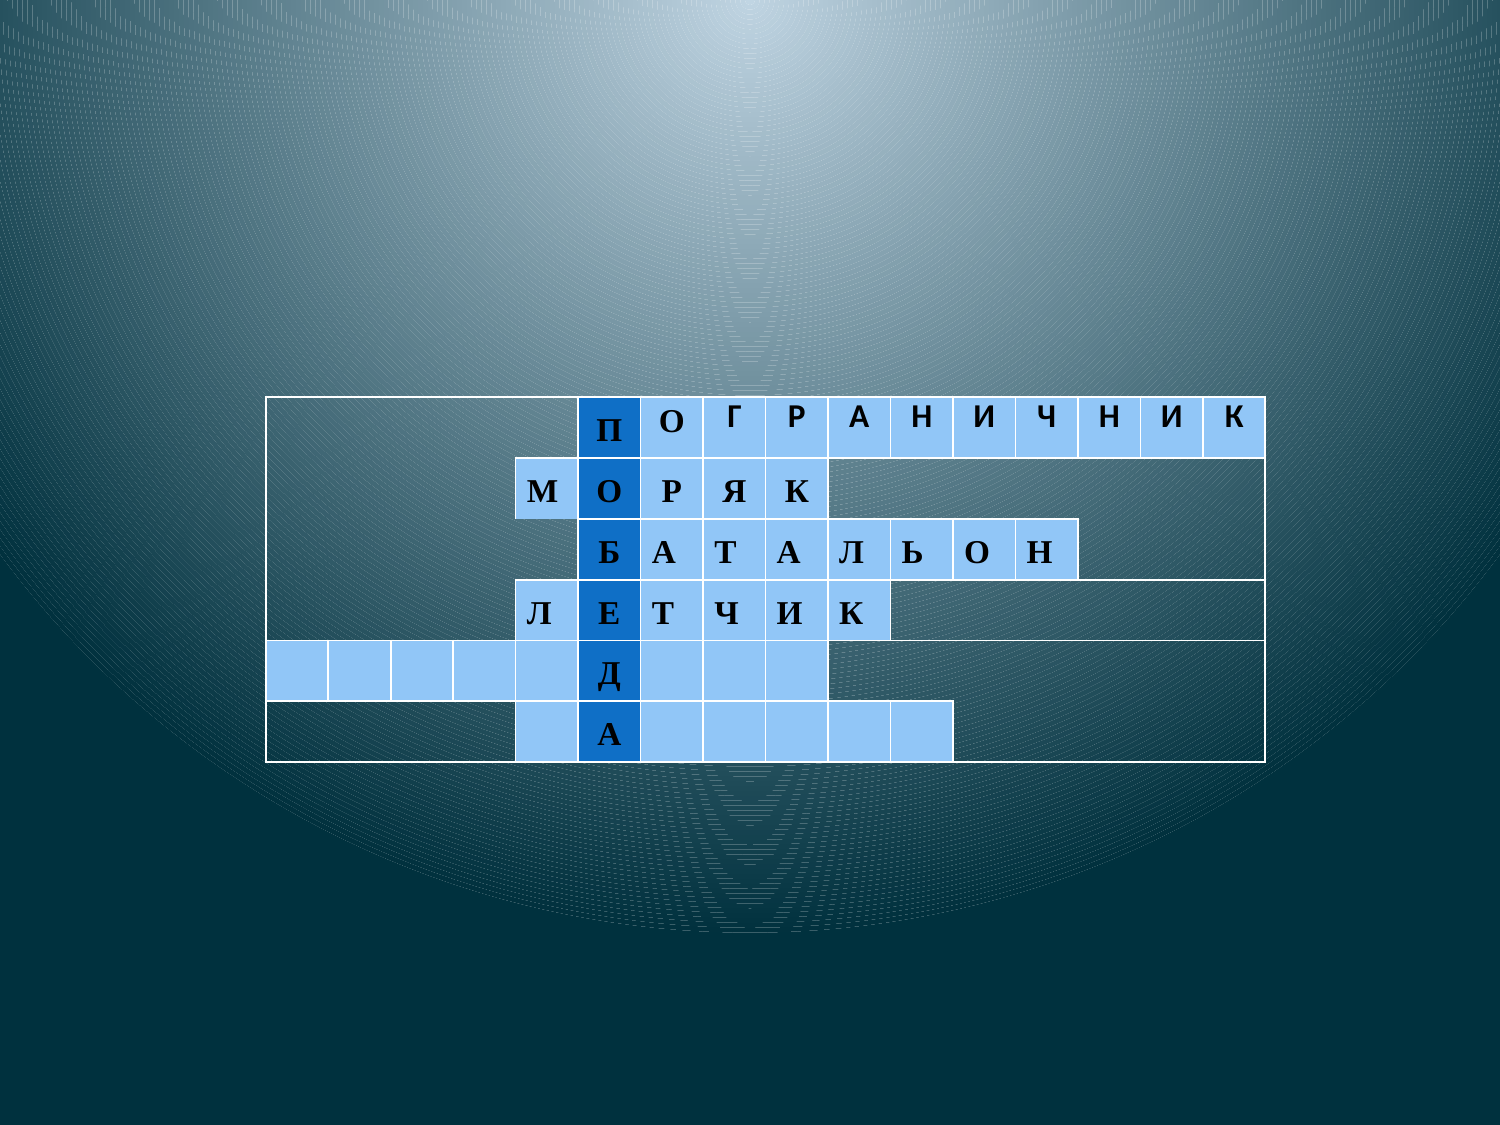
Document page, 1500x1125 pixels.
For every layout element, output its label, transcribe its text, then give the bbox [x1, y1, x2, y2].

table_header О [641, 398, 702, 457]
table_cell Л [829, 520, 890, 579]
table_cell [267, 580, 515, 640]
table_header А [829, 398, 890, 457]
table_cell [267, 519, 577, 580]
table_cell [891, 581, 1264, 640]
table_cell [516, 702, 577, 761]
table_cell Ь [891, 520, 952, 579]
table_cell Е [579, 581, 640, 640]
table_cell [829, 702, 890, 761]
table_cell [704, 641, 765, 700]
table_cell [766, 641, 827, 700]
table_header Н [1079, 398, 1140, 457]
table_cell А [579, 702, 640, 761]
table_header И [954, 398, 1015, 457]
table_cell Л [516, 581, 577, 640]
table_cell О [579, 459, 640, 518]
table_cell М [516, 459, 577, 519]
table_cell [392, 641, 452, 700]
table_cell А [641, 520, 702, 579]
table_cell [267, 458, 515, 519]
table_cell К [766, 459, 827, 518]
table_cell [641, 641, 702, 700]
table_cell [704, 702, 765, 761]
table_cell К [829, 581, 890, 640]
table_cell [454, 641, 515, 700]
table_cell Т [704, 520, 765, 579]
table_cell [954, 701, 1264, 761]
table_header К [1204, 398, 1264, 457]
table_cell [891, 702, 952, 761]
table_cell [1079, 519, 1264, 579]
table_cell Р [641, 459, 702, 518]
table_cell Т [641, 581, 702, 640]
table_header [267, 398, 577, 458]
table_cell [267, 702, 515, 761]
table_cell [829, 641, 1264, 701]
table_cell Ч [704, 581, 765, 640]
table_header Р [766, 398, 827, 457]
table_cell [766, 702, 827, 761]
table_cell [516, 641, 577, 700]
table_cell Б [579, 520, 640, 579]
table_header И [1141, 398, 1202, 457]
table_header Г [704, 398, 765, 457]
table_header Ч [1016, 398, 1077, 457]
table_cell Н [1016, 520, 1077, 579]
table_cell Д [579, 641, 640, 700]
table_header Н [891, 398, 952, 457]
table_header П [579, 398, 640, 457]
table_cell [267, 641, 327, 700]
table_cell [329, 641, 390, 700]
table_cell И [766, 581, 827, 640]
table_cell [829, 459, 1264, 519]
table_cell [641, 702, 702, 761]
table_cell А [766, 520, 827, 579]
table_cell Я [704, 459, 765, 518]
table_cell О [954, 520, 1015, 579]
